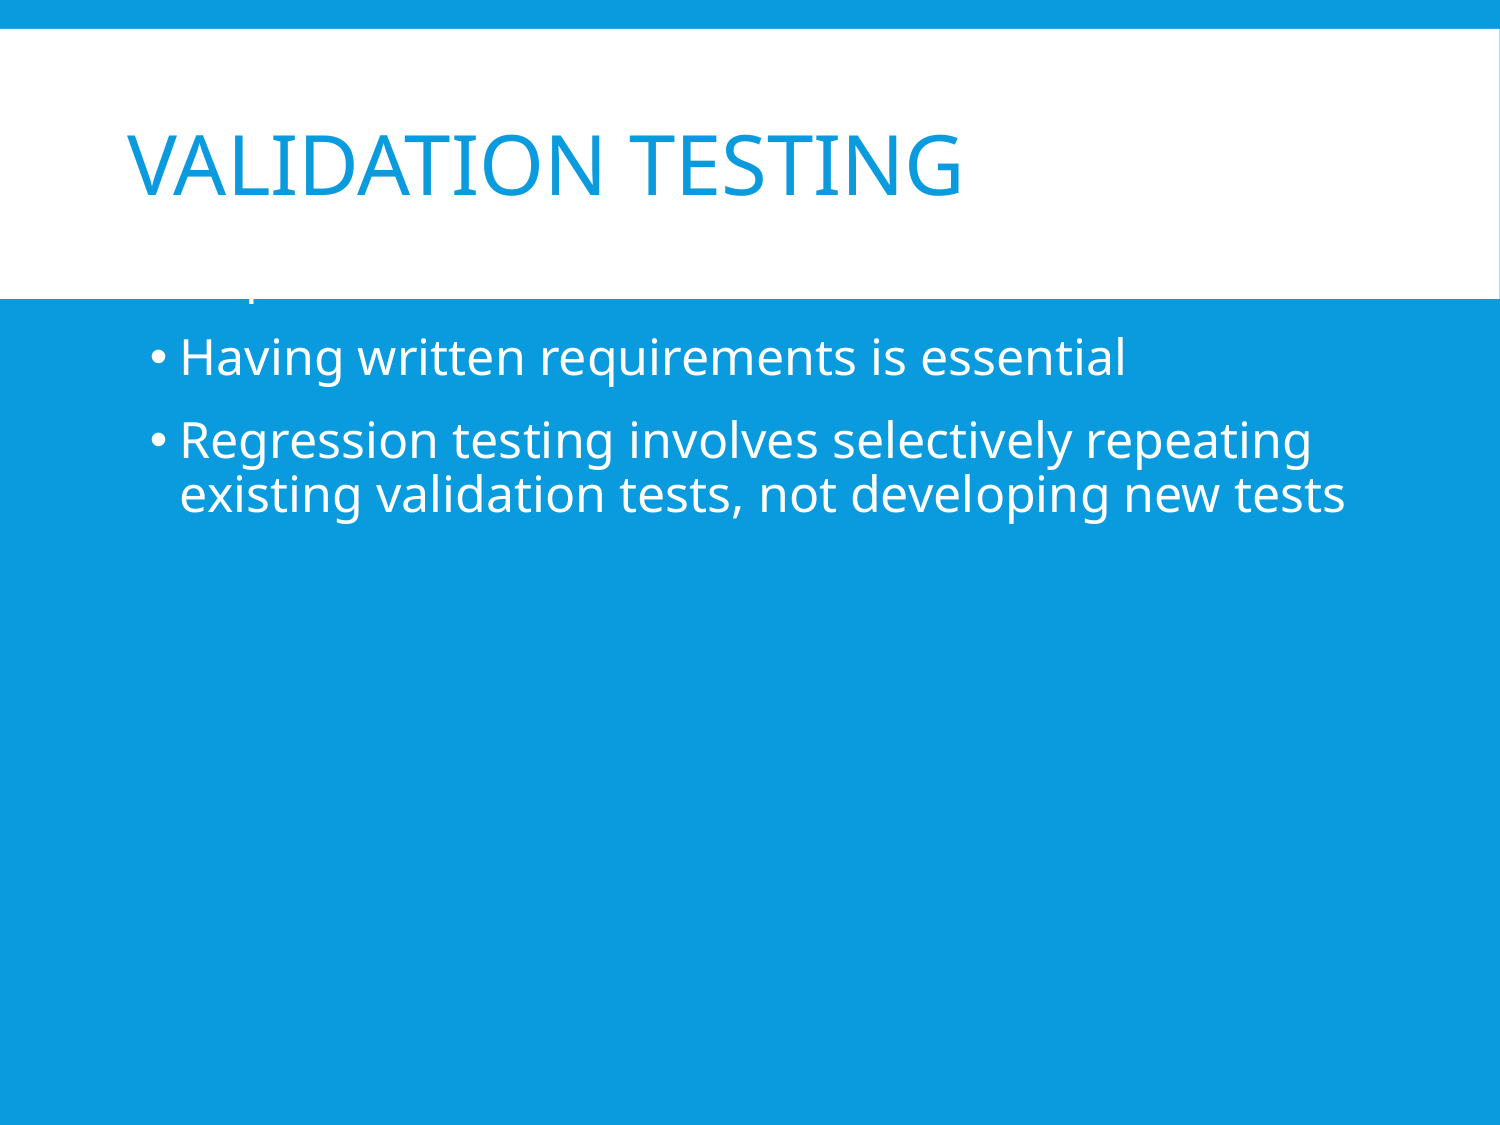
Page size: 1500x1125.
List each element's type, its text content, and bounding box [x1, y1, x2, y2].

list Determine if the software meets all of the requirements defined in the SR Having written requirements is essential Regression testing involves selectively repeating existing validation tests, not developing new tests [134, 187, 1369, 776]
title Validation Testing [112, 46, 1388, 294]
